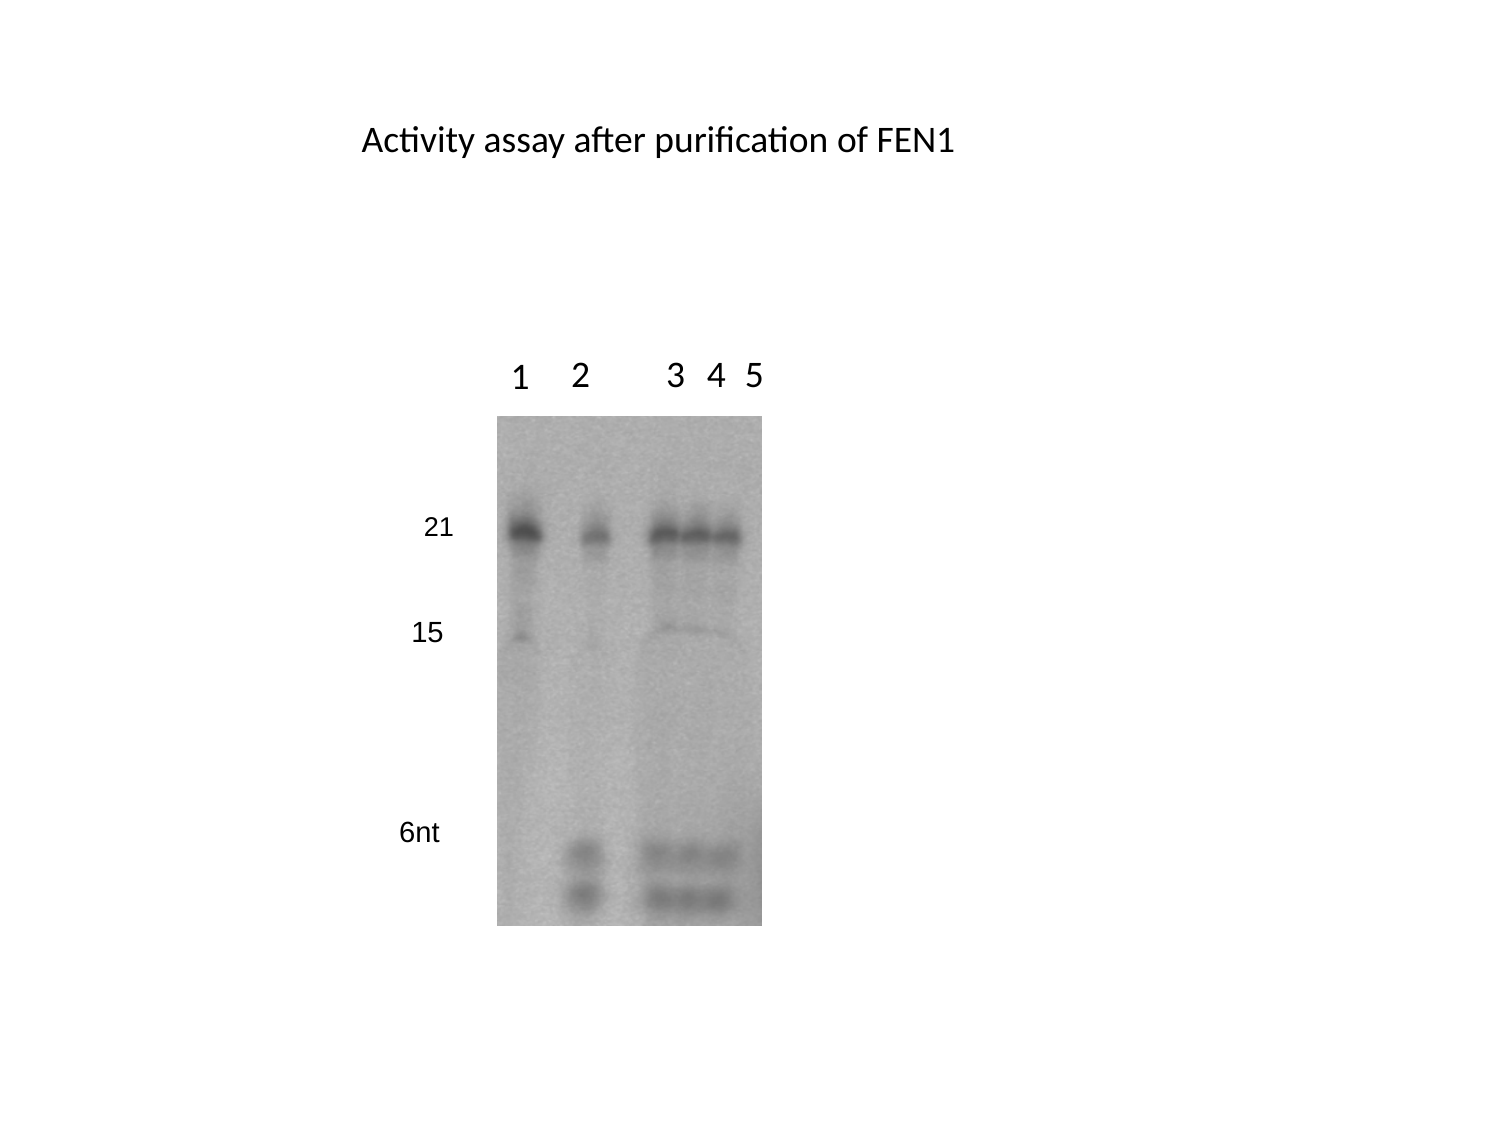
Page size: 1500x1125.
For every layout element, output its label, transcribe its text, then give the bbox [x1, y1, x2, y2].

text_box Activity assay after purification of FEN1 [346, 107, 1153, 168]
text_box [269, 210, 874, 926]
